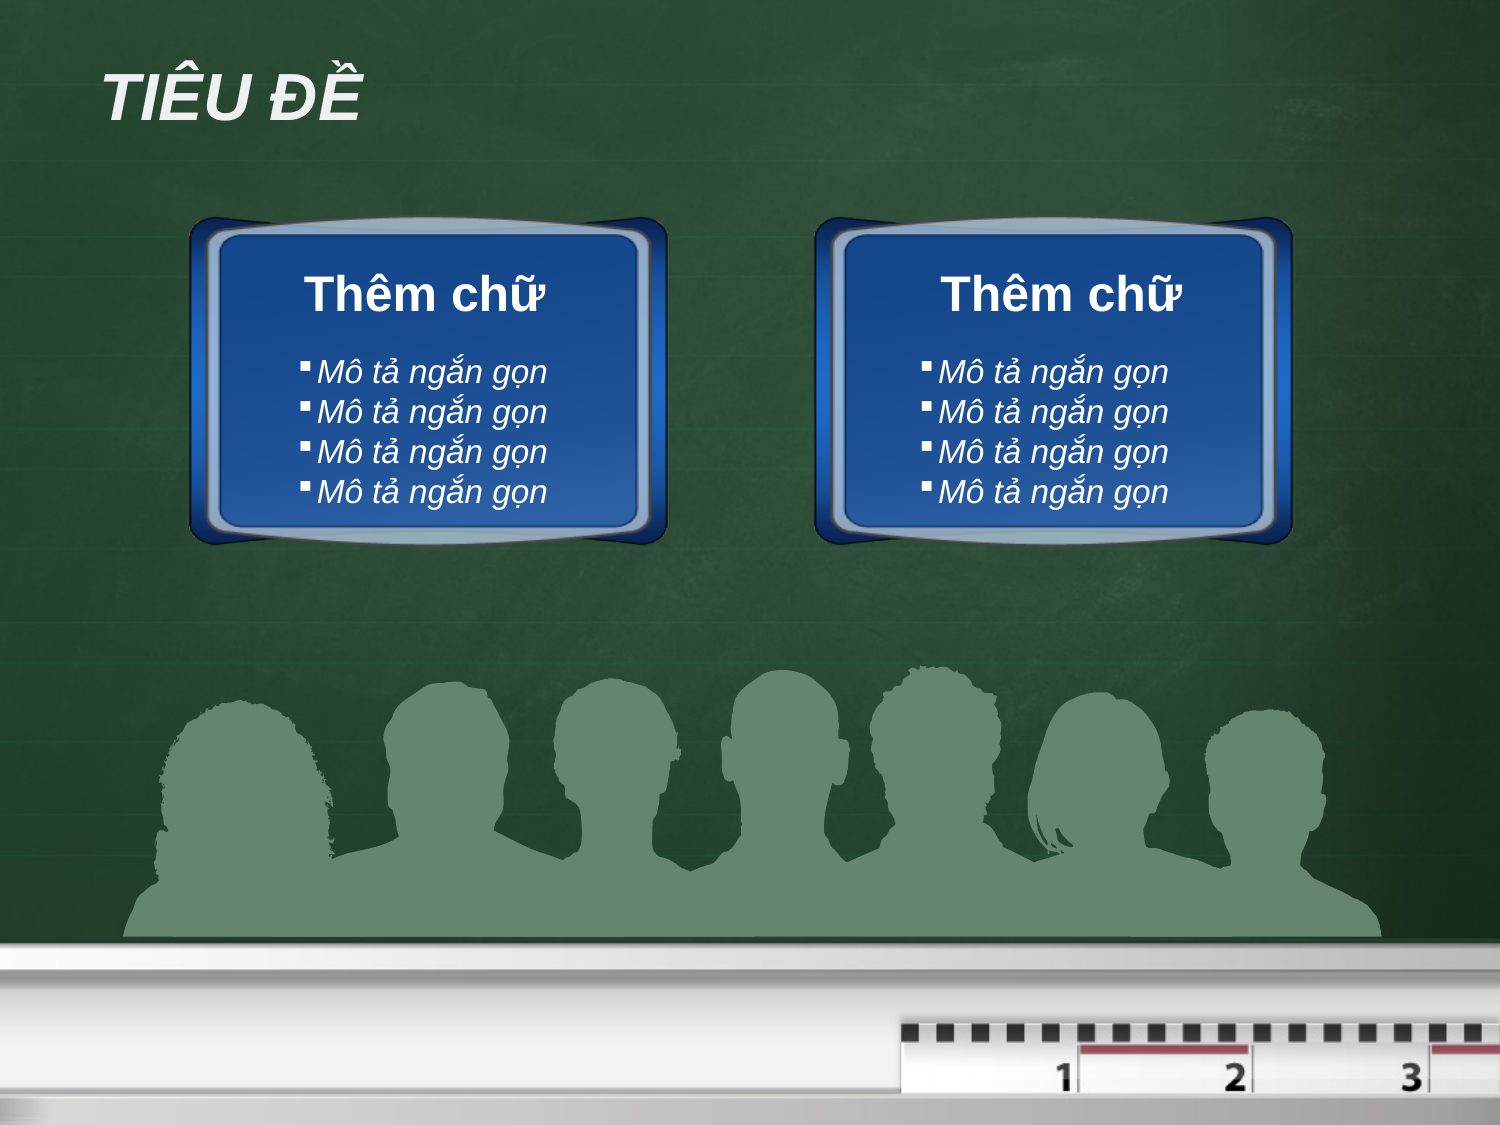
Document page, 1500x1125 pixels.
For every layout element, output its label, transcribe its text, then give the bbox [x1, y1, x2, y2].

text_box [122, 664, 1383, 937]
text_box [773, 199, 1331, 561]
picture [0, 0, 1500, 1125]
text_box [147, 199, 705, 561]
text_box TIÊU ĐỀ [84, 40, 862, 148]
